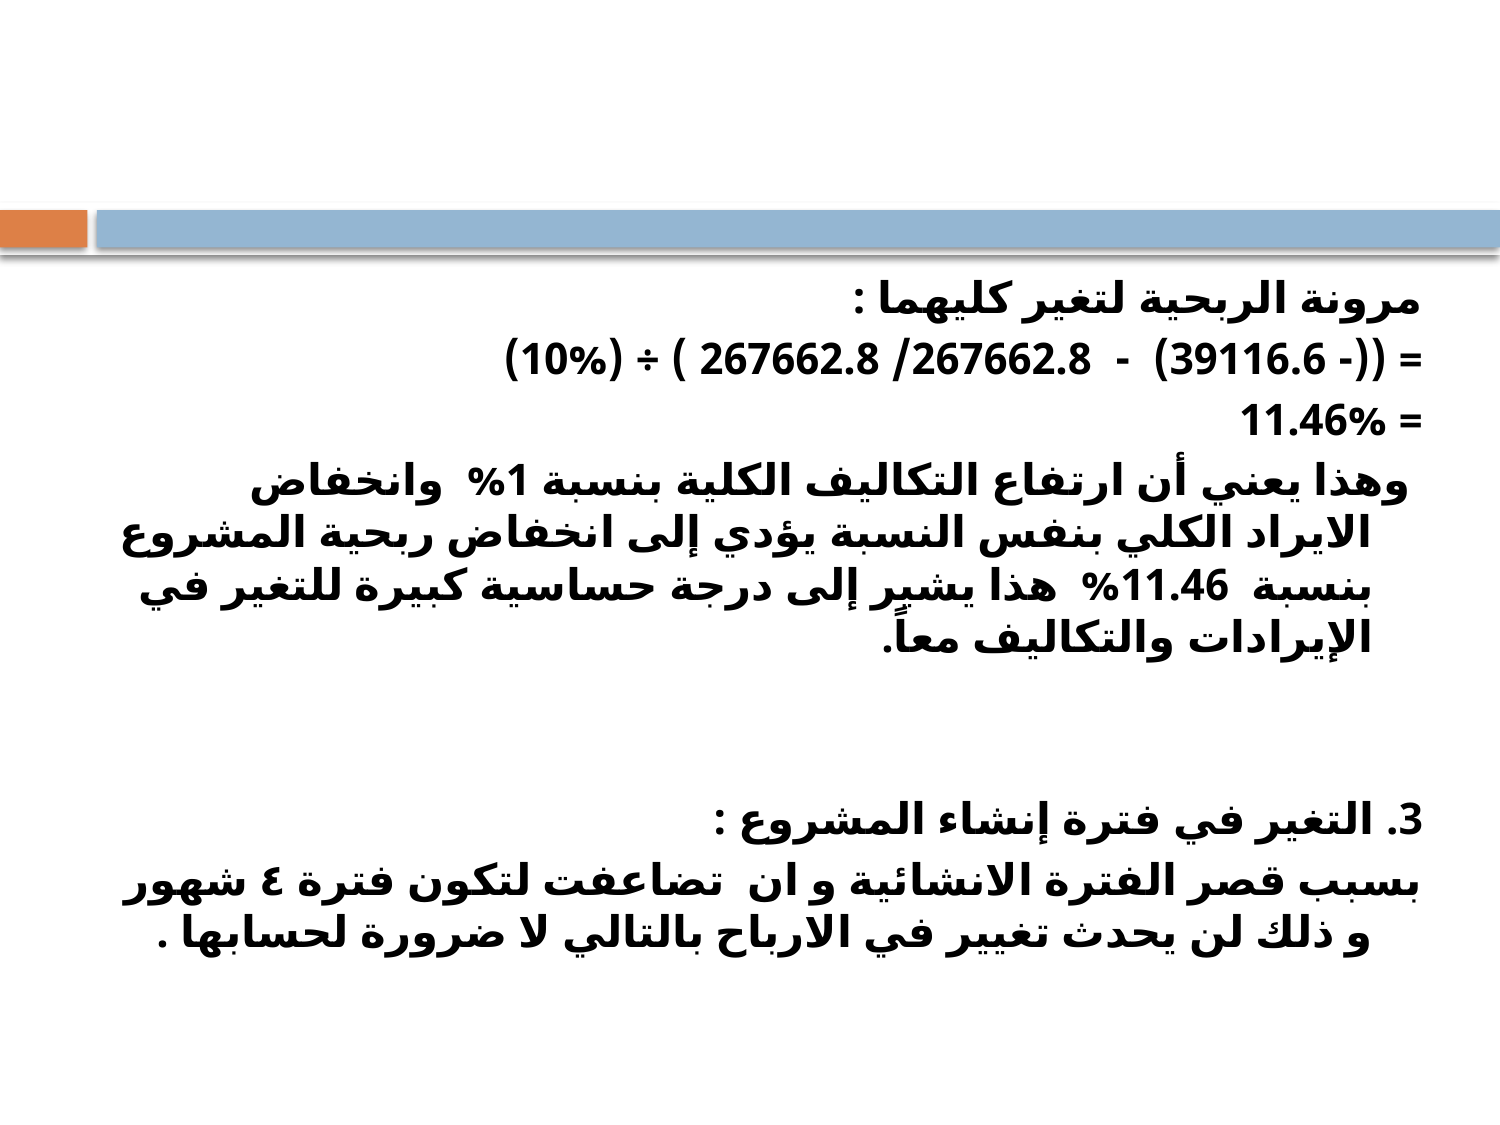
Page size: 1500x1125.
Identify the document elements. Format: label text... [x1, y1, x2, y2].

list مرونة الربحية لتغير كليهما : = ((- 39116.6) - 267662.8/ 267662.8 ) ÷ (10%) = 11.46% وهذا يعني أن ارتفاع التكاليف الكلية بنسبة 1% وانخفاض الايراد الكلي بنفس النسبة يؤدي إلى انخفاض ربحية المشروع بنسبة 11.46% هذا يشير إلى درجة حساسية كبيرة للتغير في الإيرادات والتكاليف معاً. 3. التغير في فترة إنشاء المشروع : بسبب قصر الفترة الانشائية و ان تضاعفت لتكون فترة ٤ شهور و ذلك لن يحدث تغيير في الارباح بالتالي لا ضرورة لحسابها . [100, 262, 1438, 1000]
